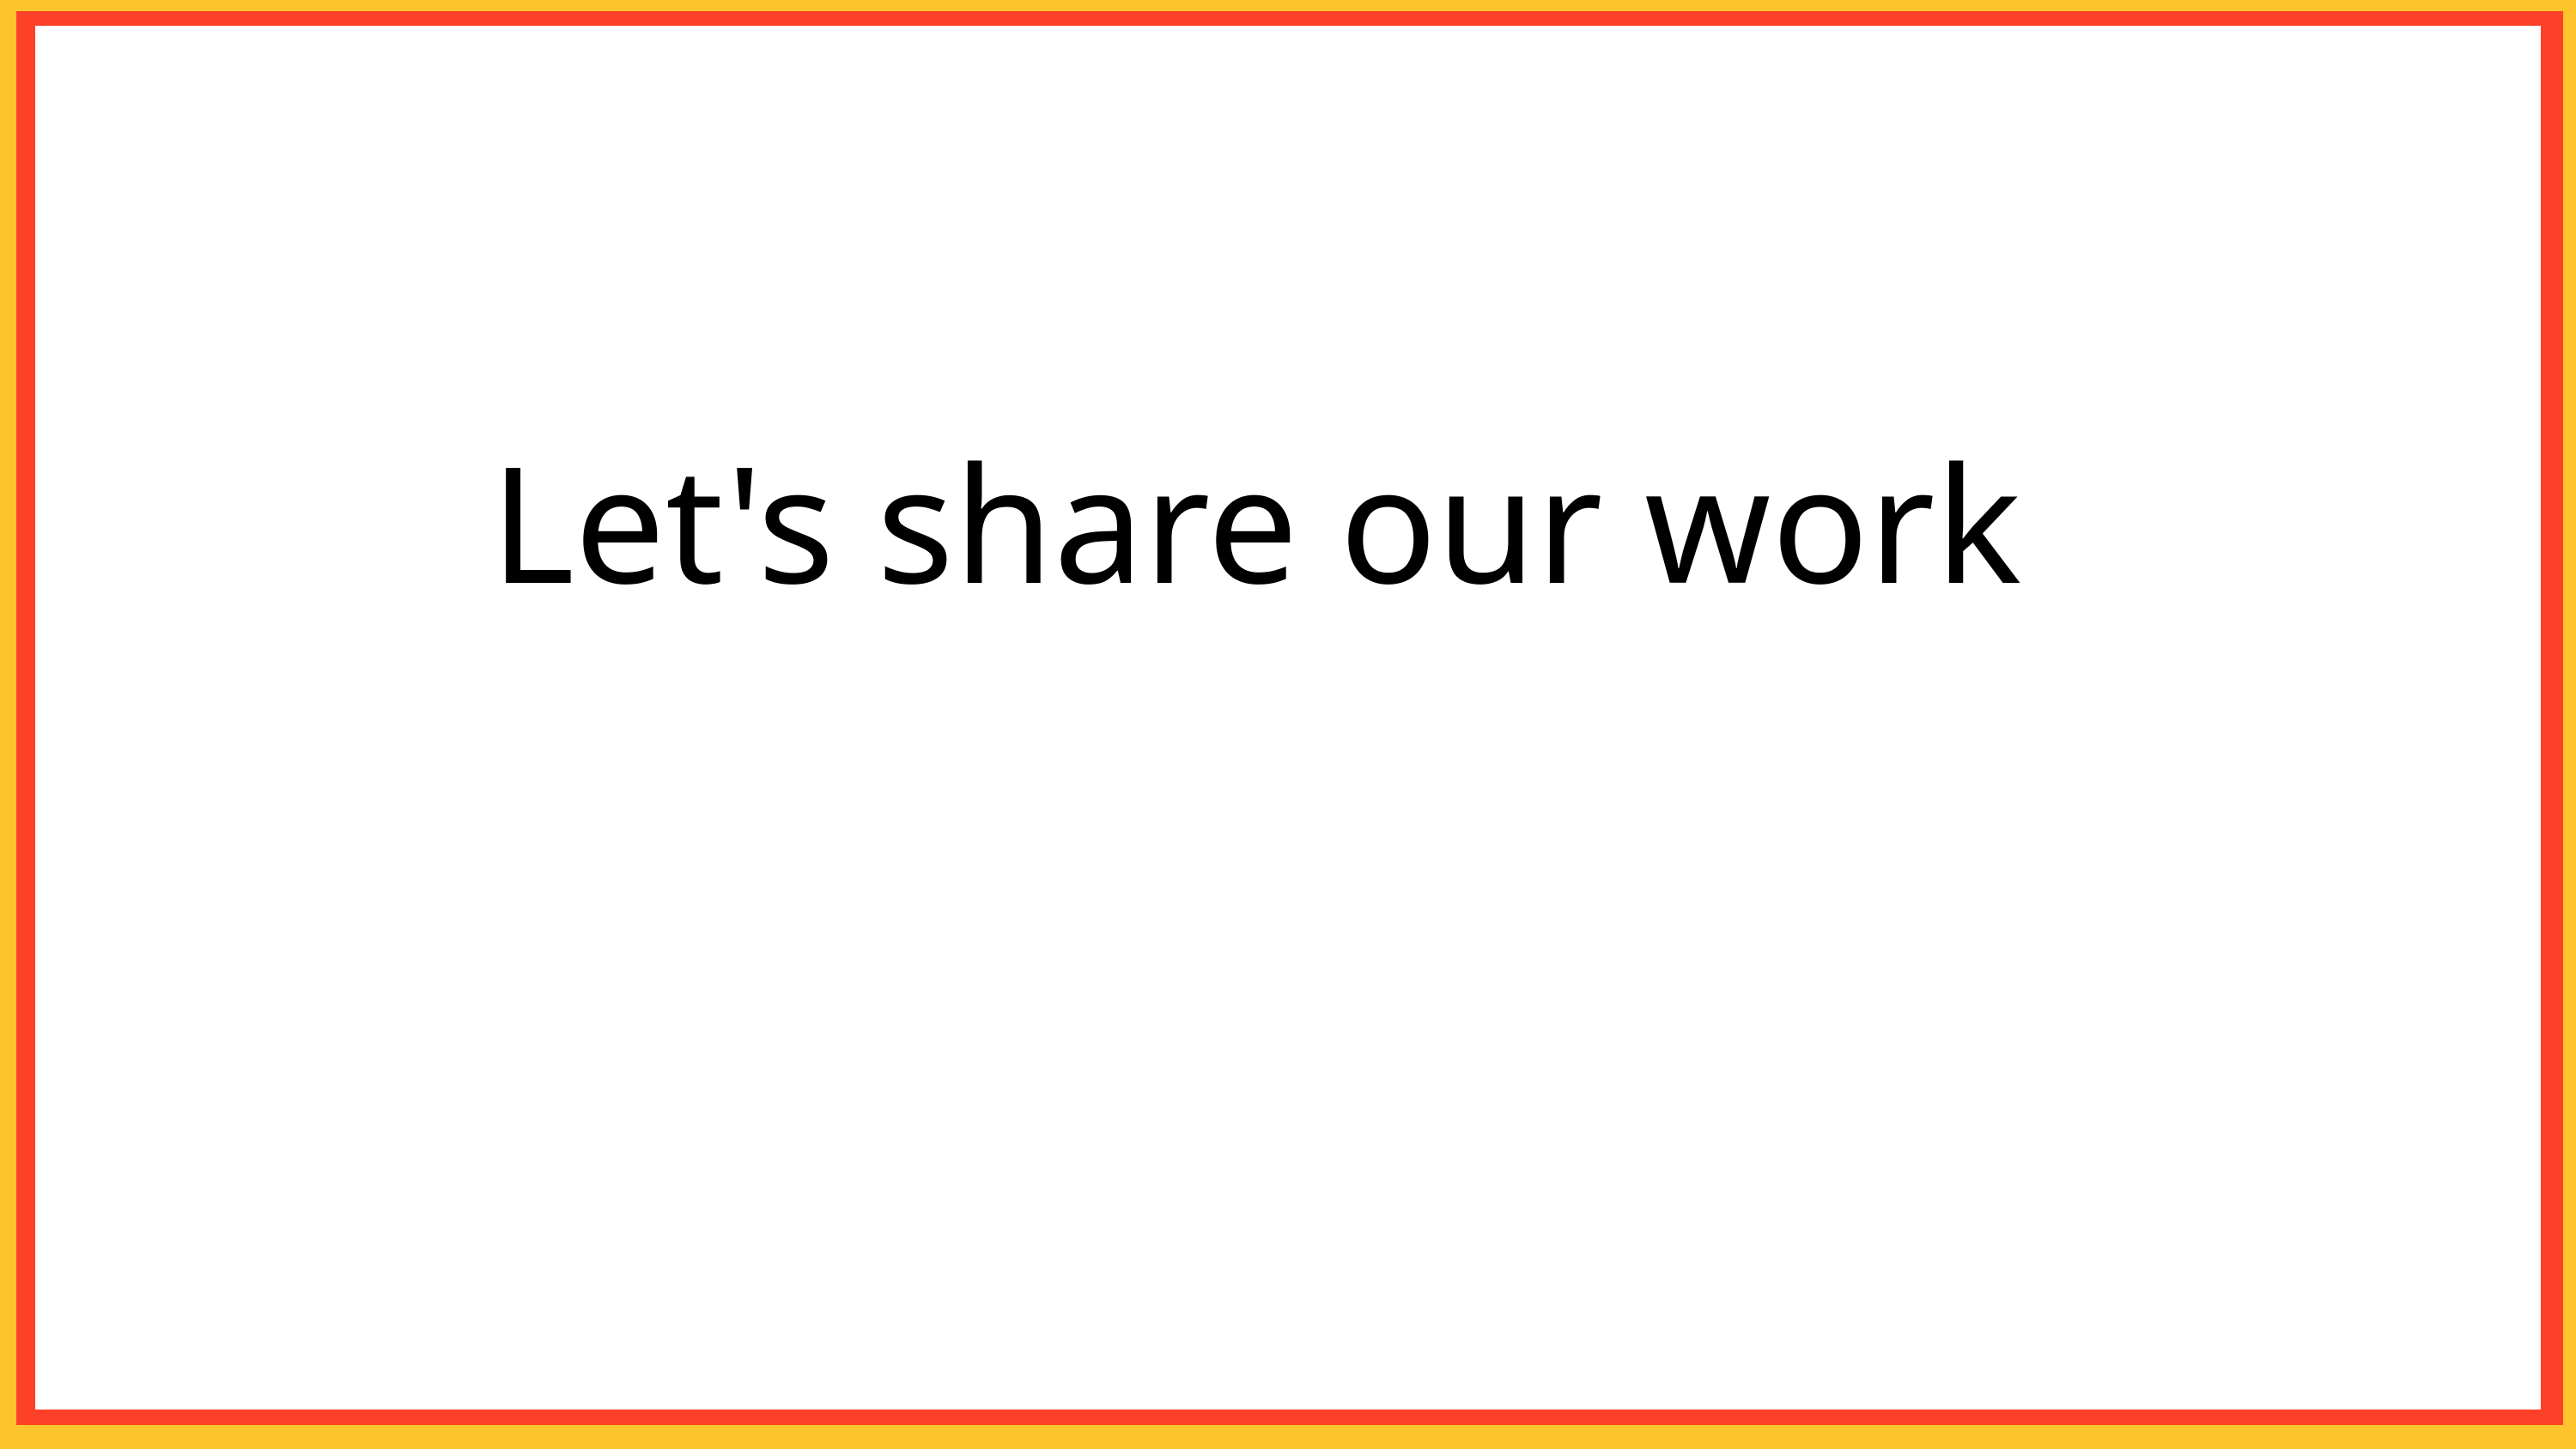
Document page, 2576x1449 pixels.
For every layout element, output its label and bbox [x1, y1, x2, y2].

text_box [15, 10, 2564, 1426]
text_box [34, 26, 2541, 1410]
